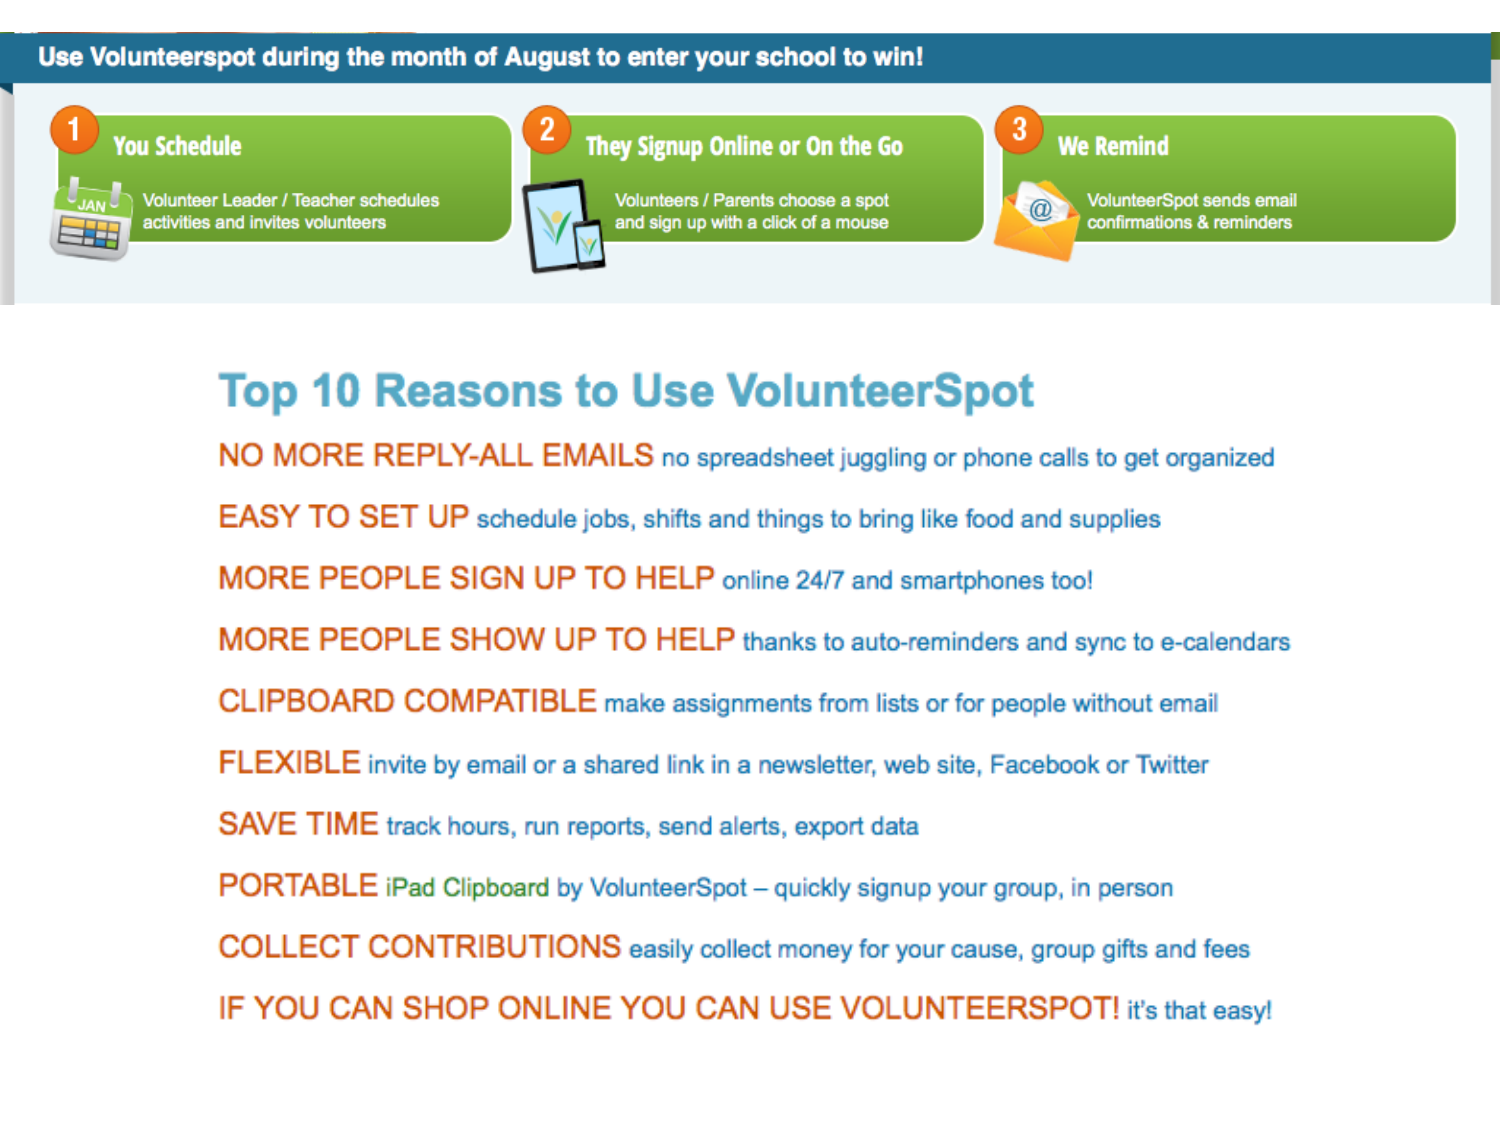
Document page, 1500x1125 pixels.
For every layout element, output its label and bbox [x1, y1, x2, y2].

picture [0, 32, 1500, 305]
picture [190, 344, 1301, 1056]
